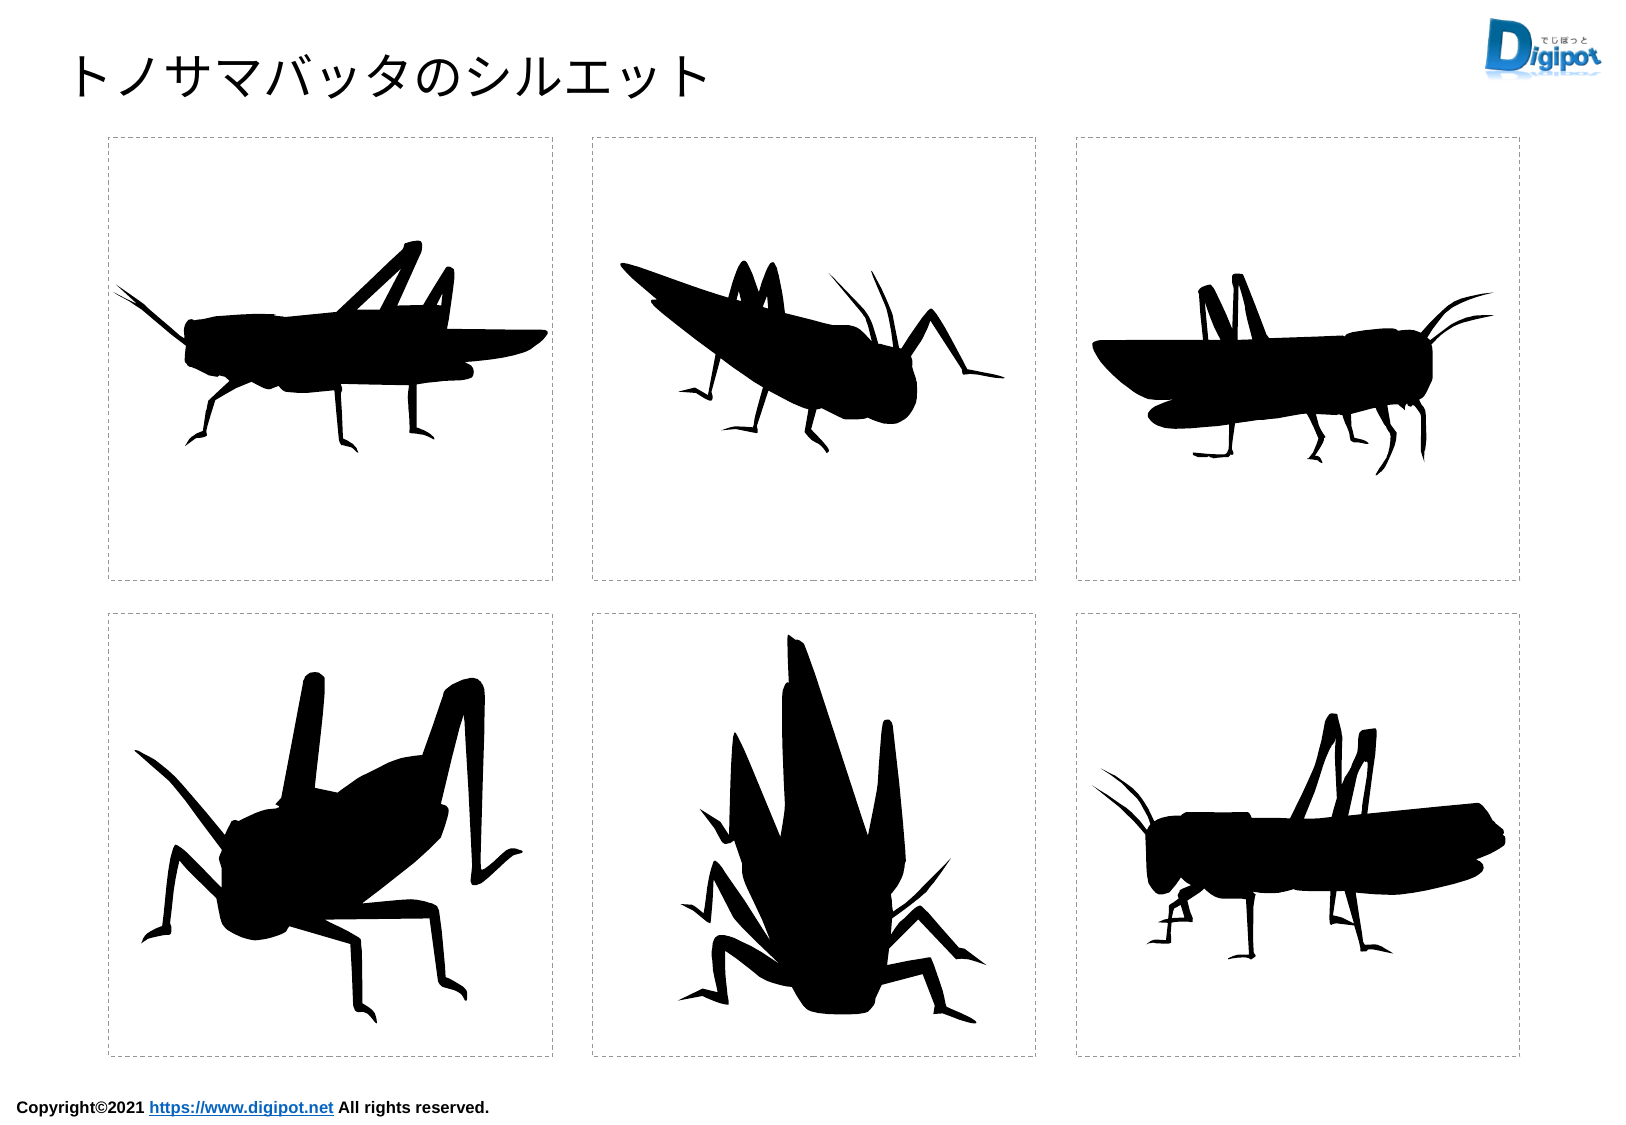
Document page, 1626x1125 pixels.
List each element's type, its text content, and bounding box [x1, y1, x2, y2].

text_box [1092, 273, 1495, 476]
text_box [134, 672, 523, 1024]
text_box [113, 240, 548, 453]
text_box [620, 260, 1005, 453]
text_box トノサマバッタのシルエット [48, 38, 729, 113]
picture [1485, 18, 1602, 82]
text_box [677, 634, 987, 1024]
text_box [1092, 713, 1506, 960]
